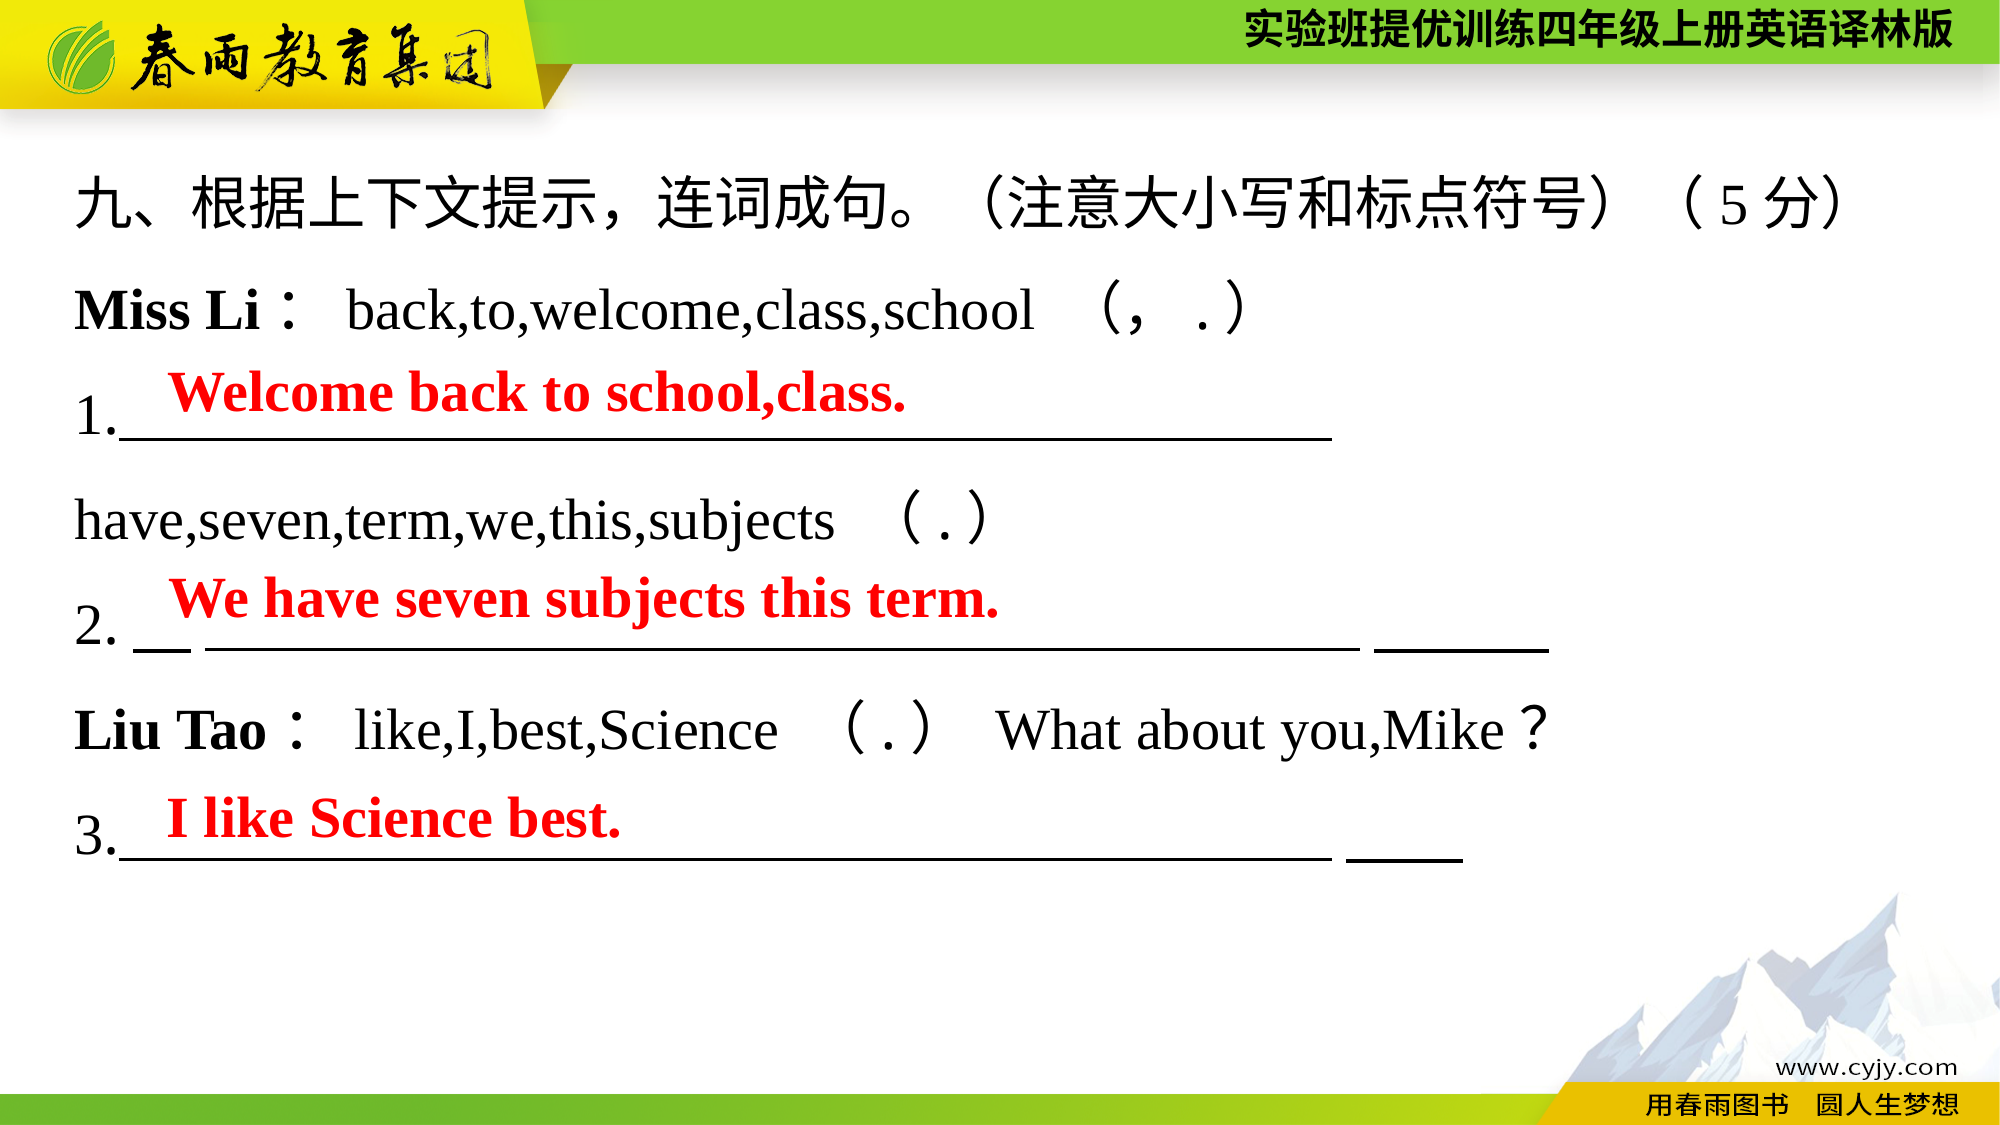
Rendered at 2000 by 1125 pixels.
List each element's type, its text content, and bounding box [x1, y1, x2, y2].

text_box I like Science best. [151, 771, 638, 857]
list 九、根据上下文提示，连词成句。（注意大小写和标点符号）（5分） Miss Li：back,to,welcome,class,school （，.） 1._____________________________________ __ have,seven,term,we,this,subjects （.） 2. ____________________________________ ___ Liu Tao：like,I,best,Science （.） What about you,Mike？ 3.____________________________________ ___ [59, 124, 1944, 882]
text_box Welcome back to school,class. [153, 345, 923, 431]
picture [0, 0, 2000, 1125]
text_box We have seven subjects this term. [154, 552, 1016, 637]
